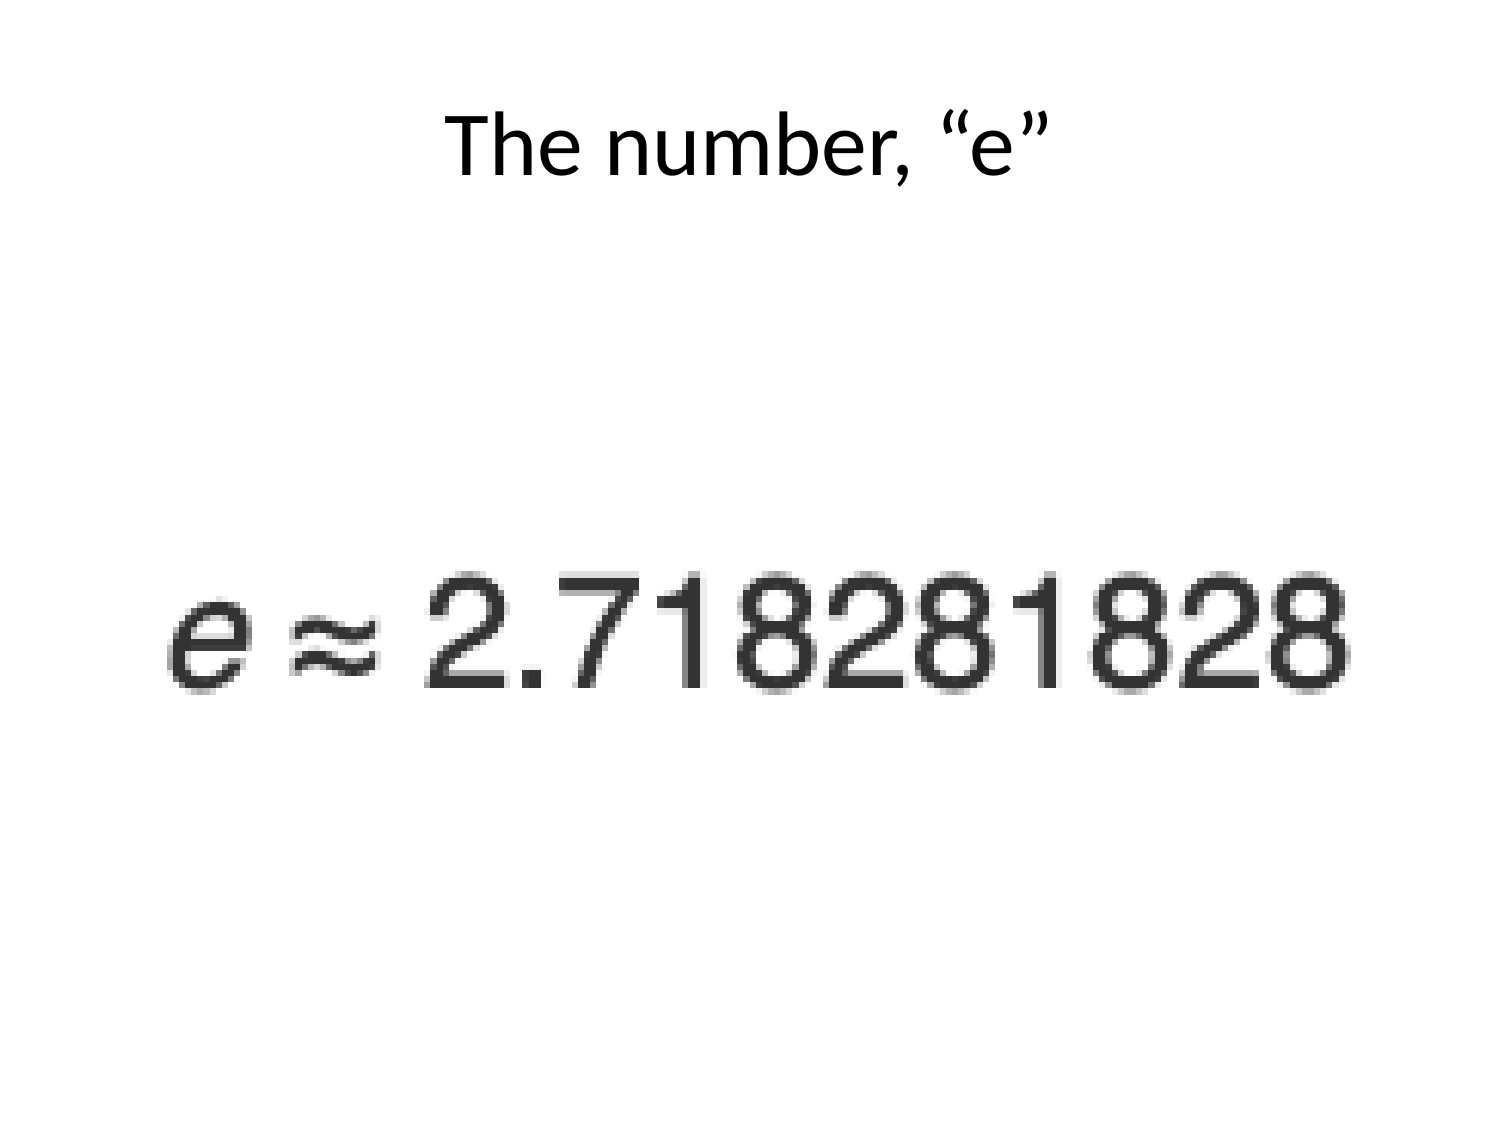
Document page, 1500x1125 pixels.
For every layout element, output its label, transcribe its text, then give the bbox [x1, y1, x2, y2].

title The number, “e” [75, 45, 1425, 233]
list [74, 262, 1426, 1006]
